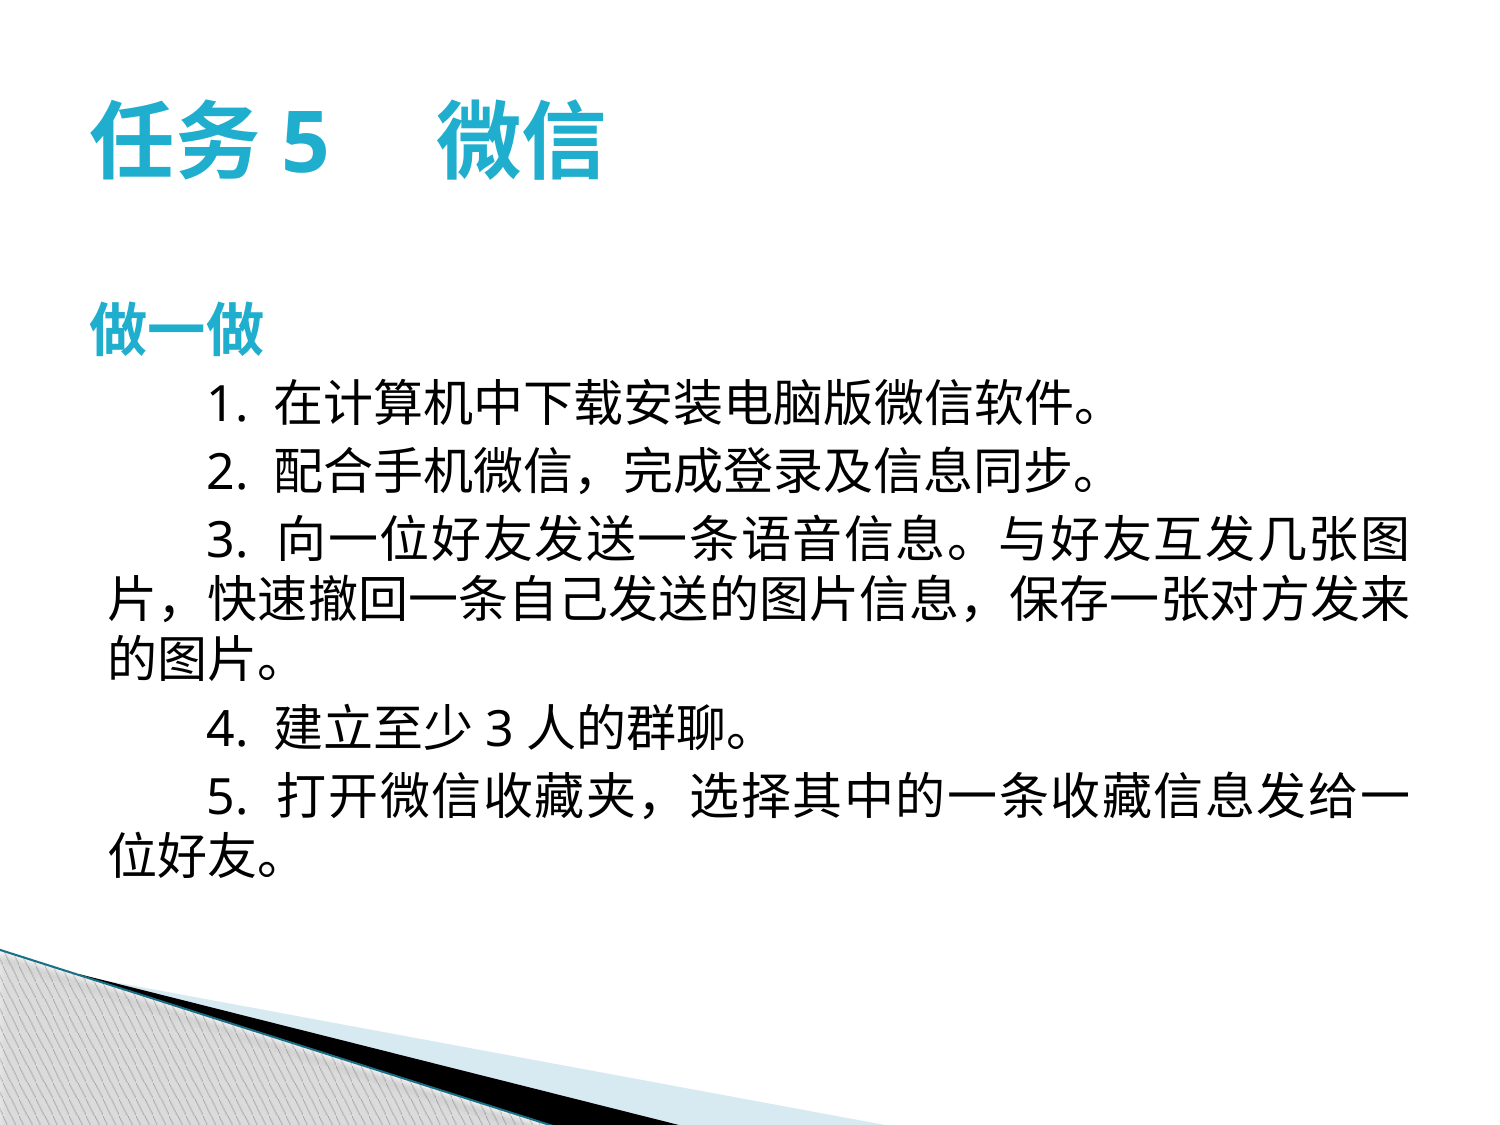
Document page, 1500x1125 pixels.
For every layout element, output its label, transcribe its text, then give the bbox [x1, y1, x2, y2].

title 任务5 微信 [75, 45, 1425, 233]
list 做一做 1. 在计算机中下载安装电脑版微信软件。 2. 配合手机微信，完成登录及信息同步。 3. 向一位好友发送一条语音信息。与好友互发几张图片，快速撤回一条自己发送的图片信息，保存一张对方发来的图片。 4. 建立至少3人的群聊。 5. 打开微信收藏夹，选择其中的一条收藏信息发给一位好友。 [75, 243, 1425, 1047]
